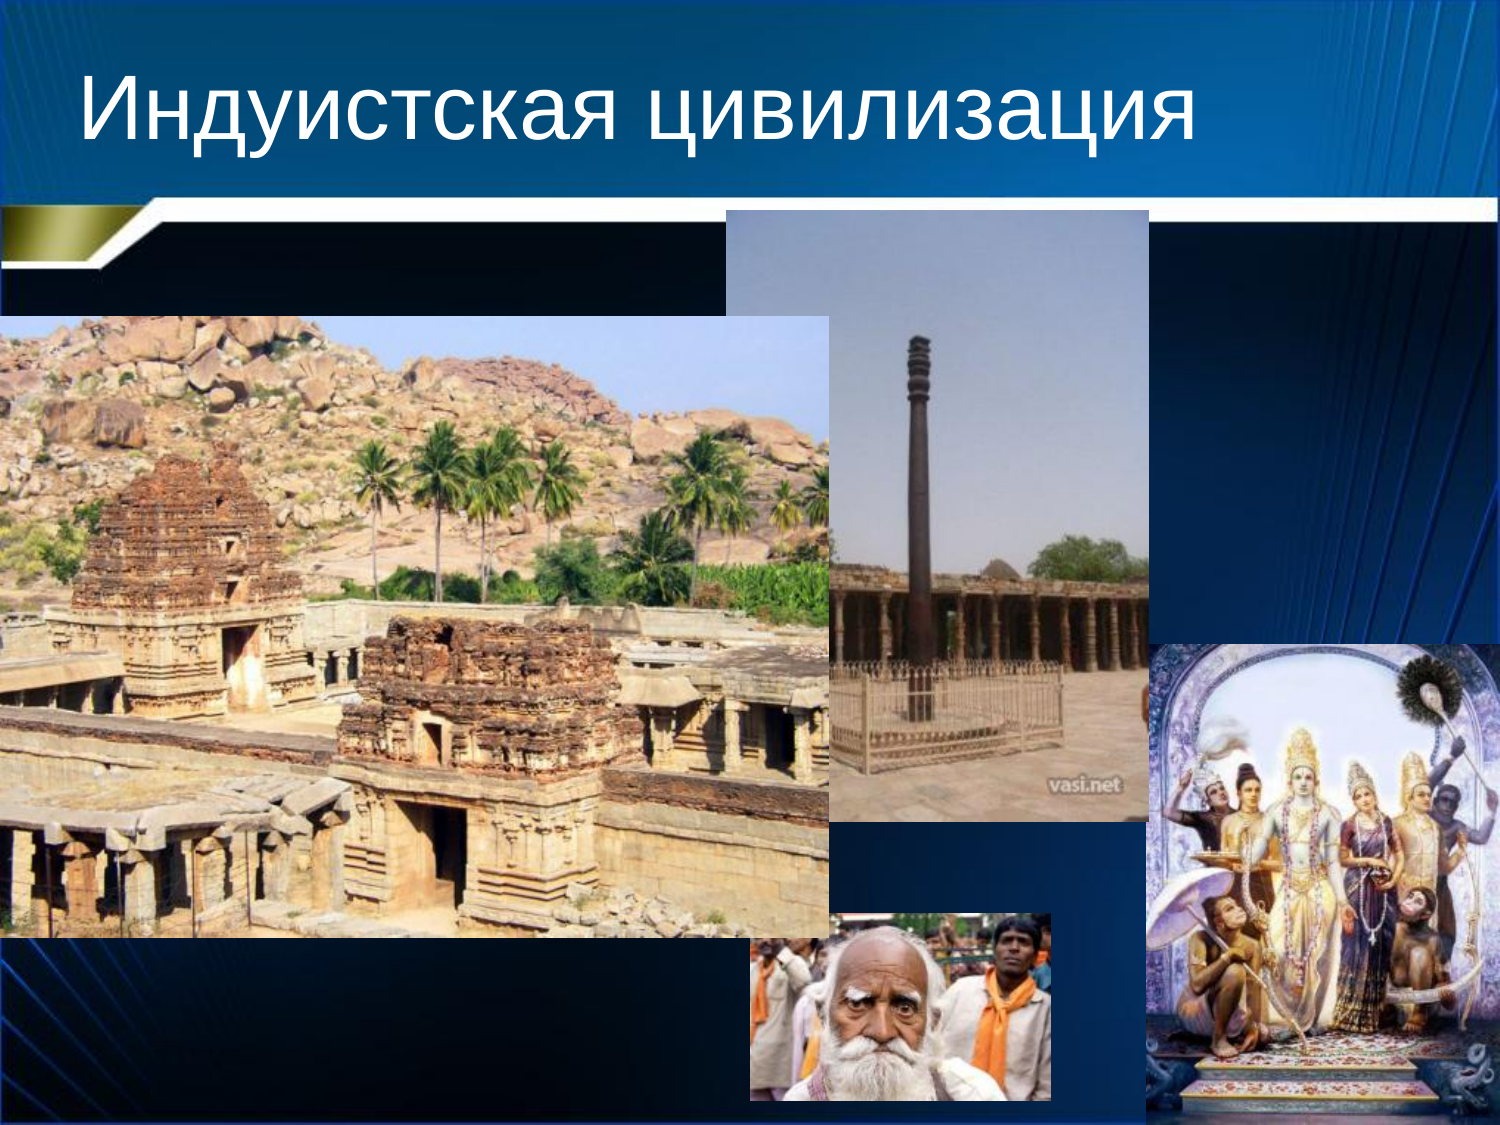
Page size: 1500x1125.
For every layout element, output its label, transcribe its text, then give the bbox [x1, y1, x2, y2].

title Индуистская цивилизация [62, 0, 1451, 206]
picture [0, 0, 1500, 1125]
